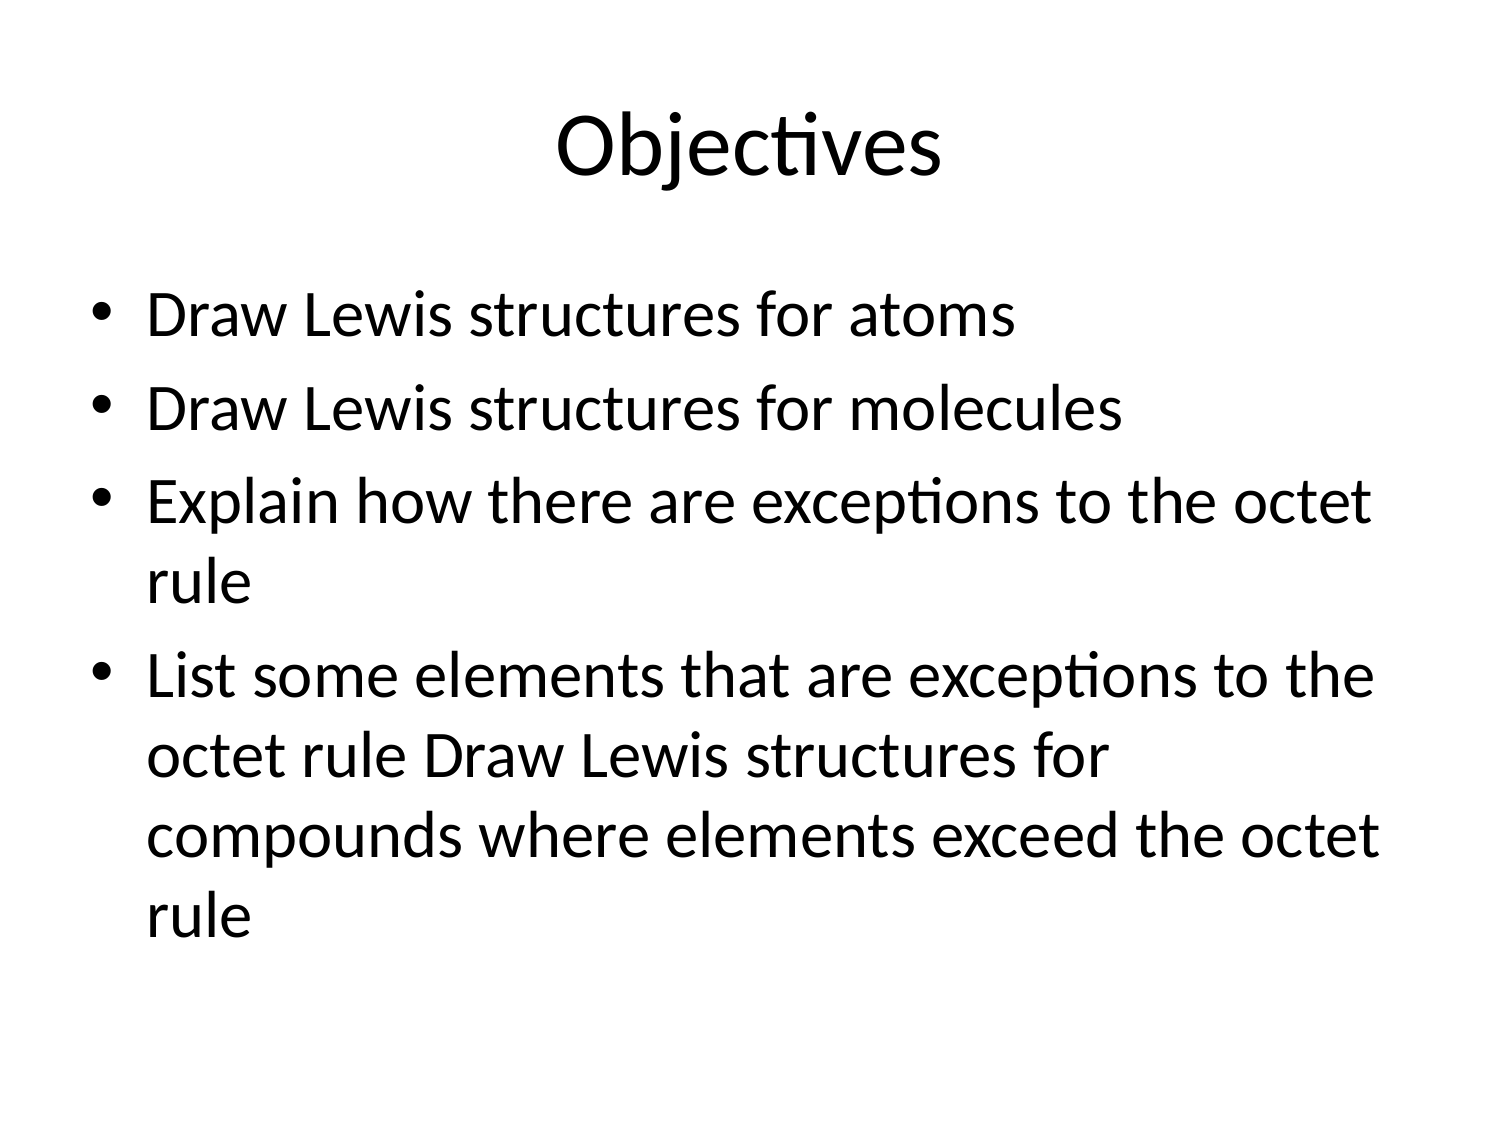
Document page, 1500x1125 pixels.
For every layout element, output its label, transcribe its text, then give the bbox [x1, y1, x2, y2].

list Draw Lewis structures for atoms Draw Lewis structures for molecules Explain how there are exceptions to the octet rule List some elements that are exceptions to the octet rule Draw Lewis structures for compounds where elements exceed the octet rule [75, 262, 1425, 1005]
title Objectives [75, 45, 1425, 233]
